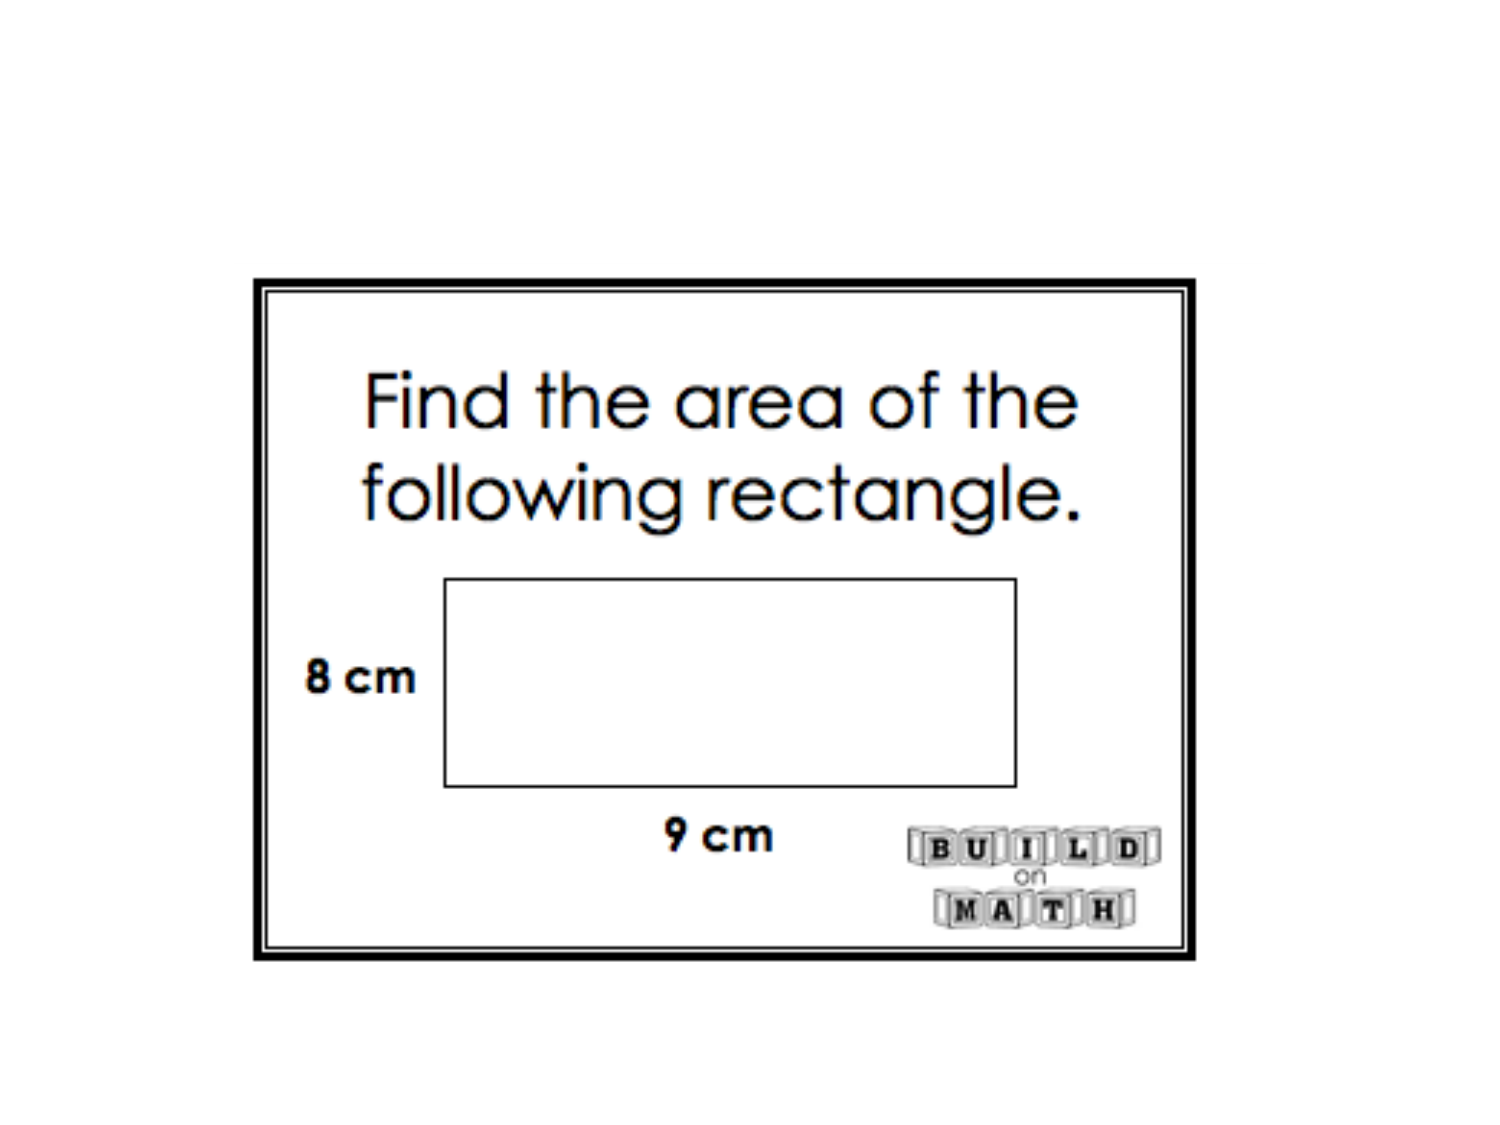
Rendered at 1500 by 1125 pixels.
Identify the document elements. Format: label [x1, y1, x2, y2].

list [74, 262, 1426, 1006]
